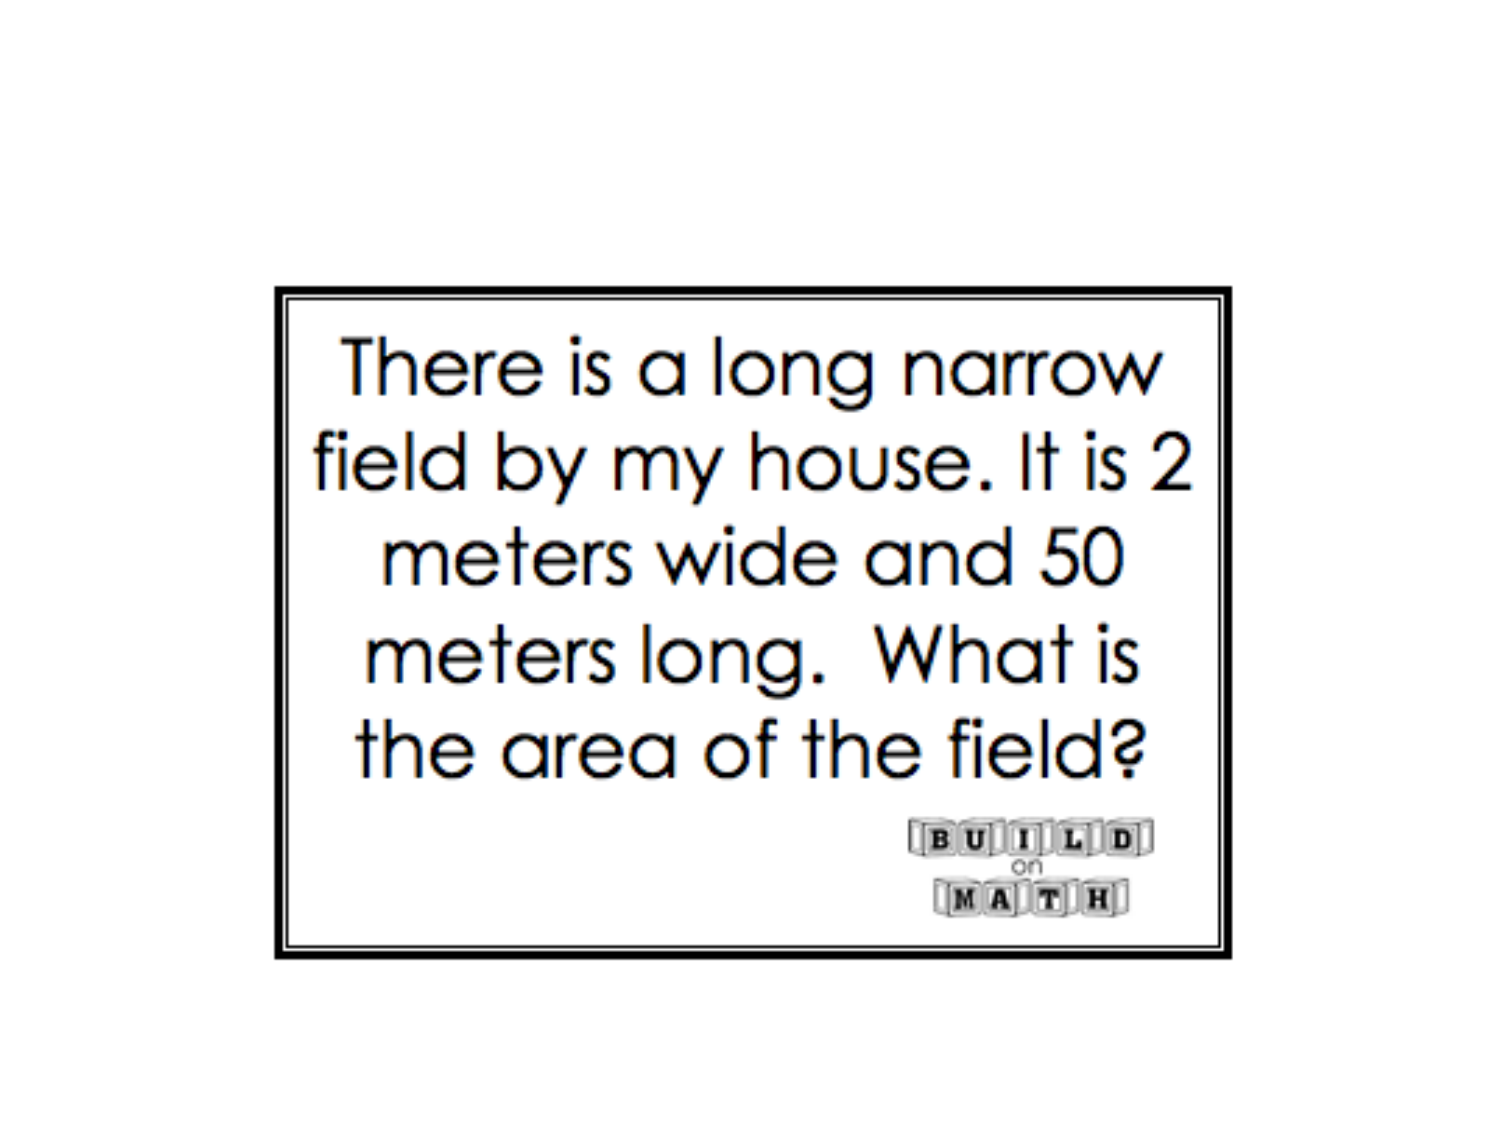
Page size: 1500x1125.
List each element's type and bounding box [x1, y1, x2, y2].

list [74, 262, 1426, 1006]
